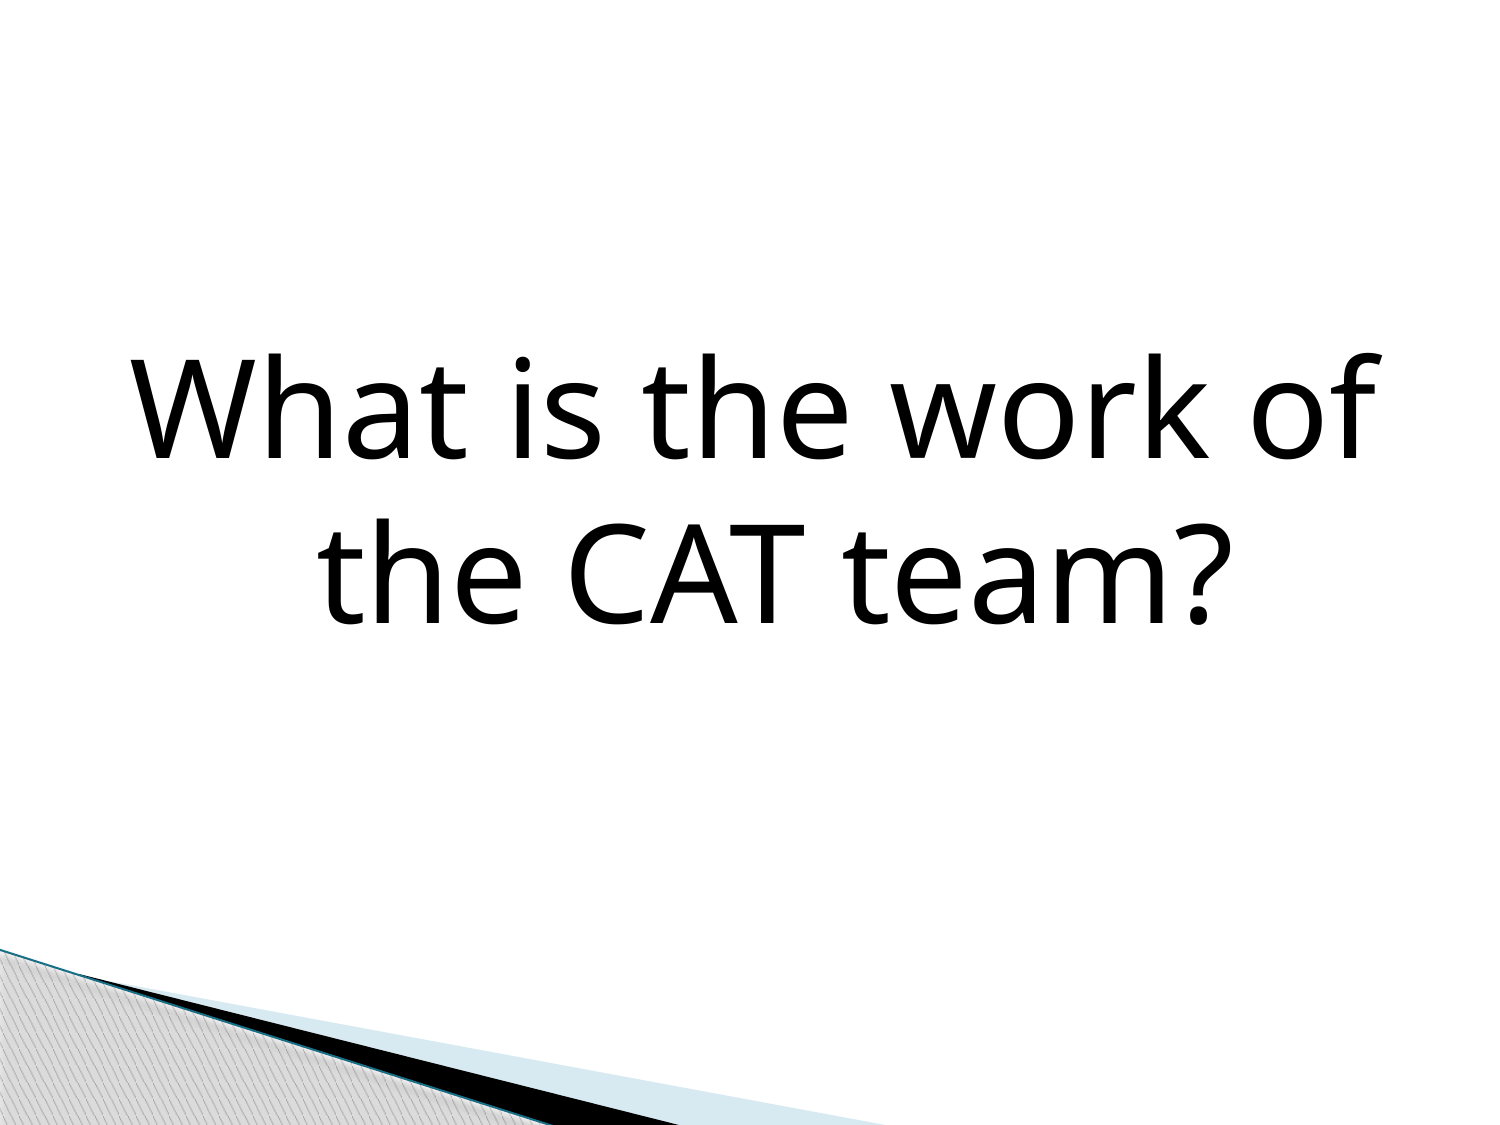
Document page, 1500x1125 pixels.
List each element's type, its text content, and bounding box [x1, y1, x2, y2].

list What is the work of the CAT team? [70, 140, 1421, 883]
